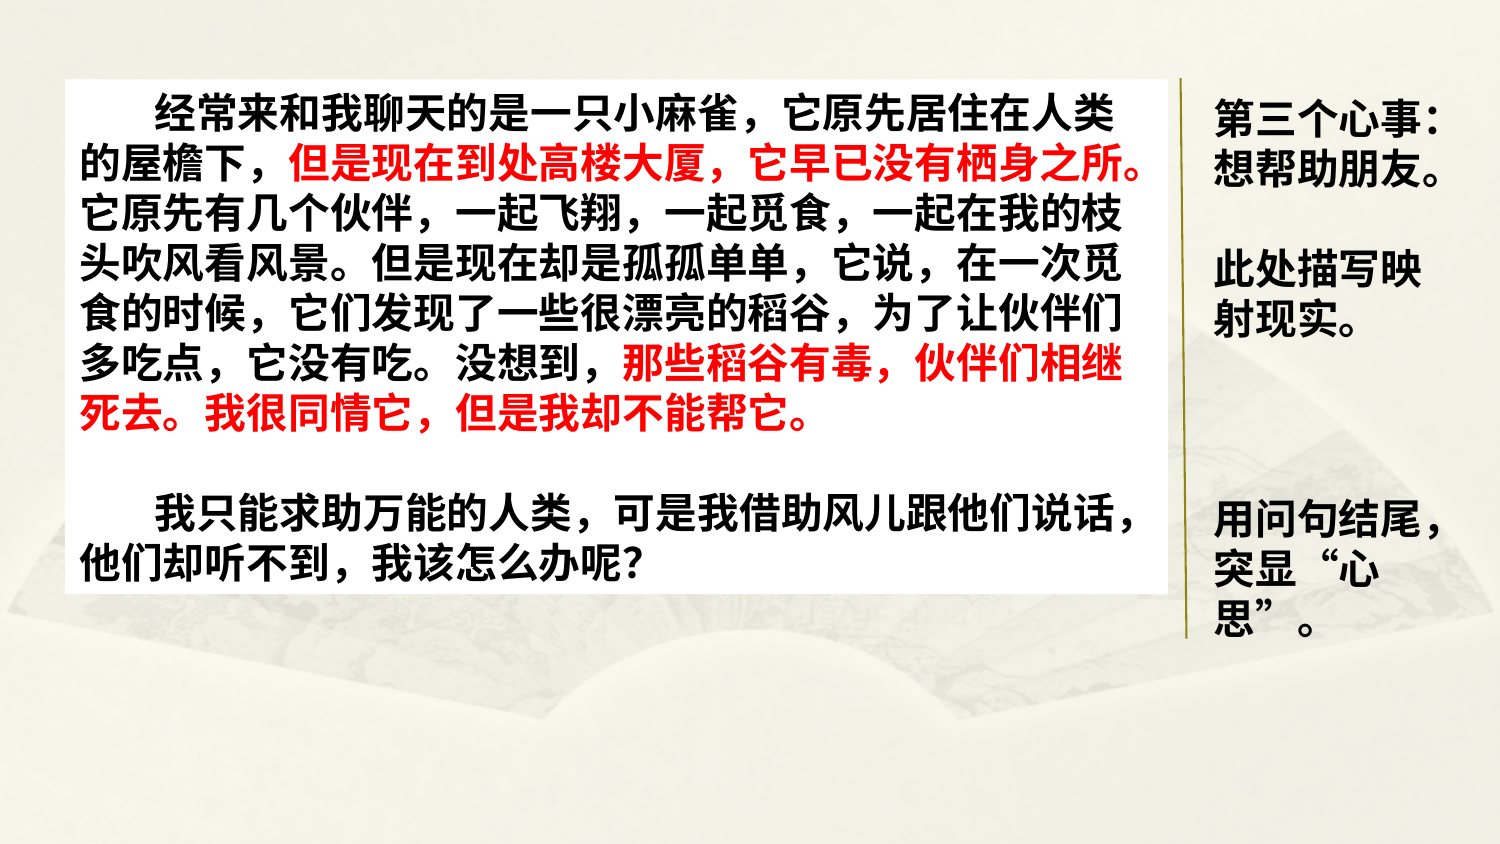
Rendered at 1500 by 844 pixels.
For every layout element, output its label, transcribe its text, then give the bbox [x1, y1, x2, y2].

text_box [1179, 77, 1187, 640]
text_box 经常来和我聊天的是一只小麻雀，它原先居住在人类的屋檐下，但是现在到处高楼大厦，它早已没有栖身之所。它原先有几个伙伴，一起飞翔，一起觅食，一起在我的枝头吹风看风景。但是现在却是孤孤单单，它说，在一次觅食的时候，它们发现了一些很漂亮的稻谷，为了让伙伴们多吃点，它没有吃。没想到，那些稻谷有毒，伙伴们相继死去。我很同情它，但是我却不能帮它。 我只能求助万能的人类，可是我借助风儿跟他们说话，他们却听不到，我该怎么办呢？ [64, 79, 1169, 595]
text_box 第三个心事： 想帮助朋友。 此处描写映射现实。 用问句结尾，突显“心思”。 [1198, 85, 1441, 651]
